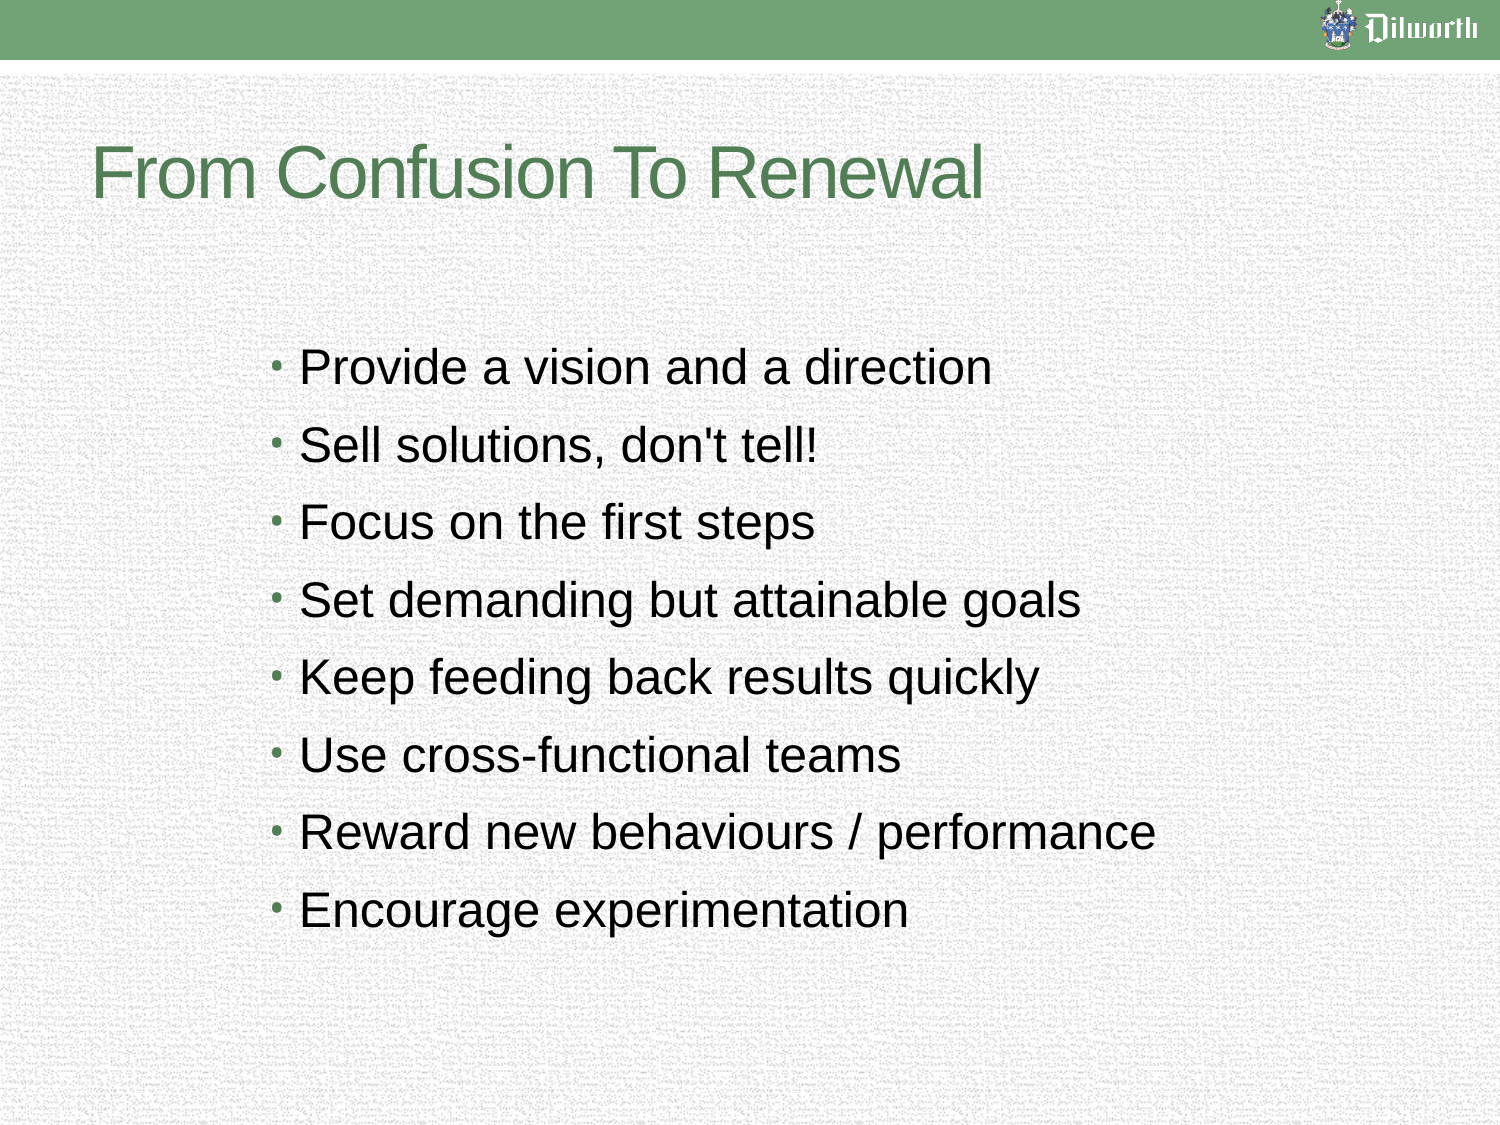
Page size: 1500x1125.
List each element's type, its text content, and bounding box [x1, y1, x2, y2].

picture [1304, 0, 1492, 65]
list Provide a vision and a direction Sell solutions, don't tell! Focus on the first steps Set demanding but attainable goals Keep feeding back results quickly Use cross-functional teams Reward new behaviours / performance Encourage experimentation [253, 327, 1212, 1038]
title From Confusion To Renewal [75, 87, 1425, 250]
